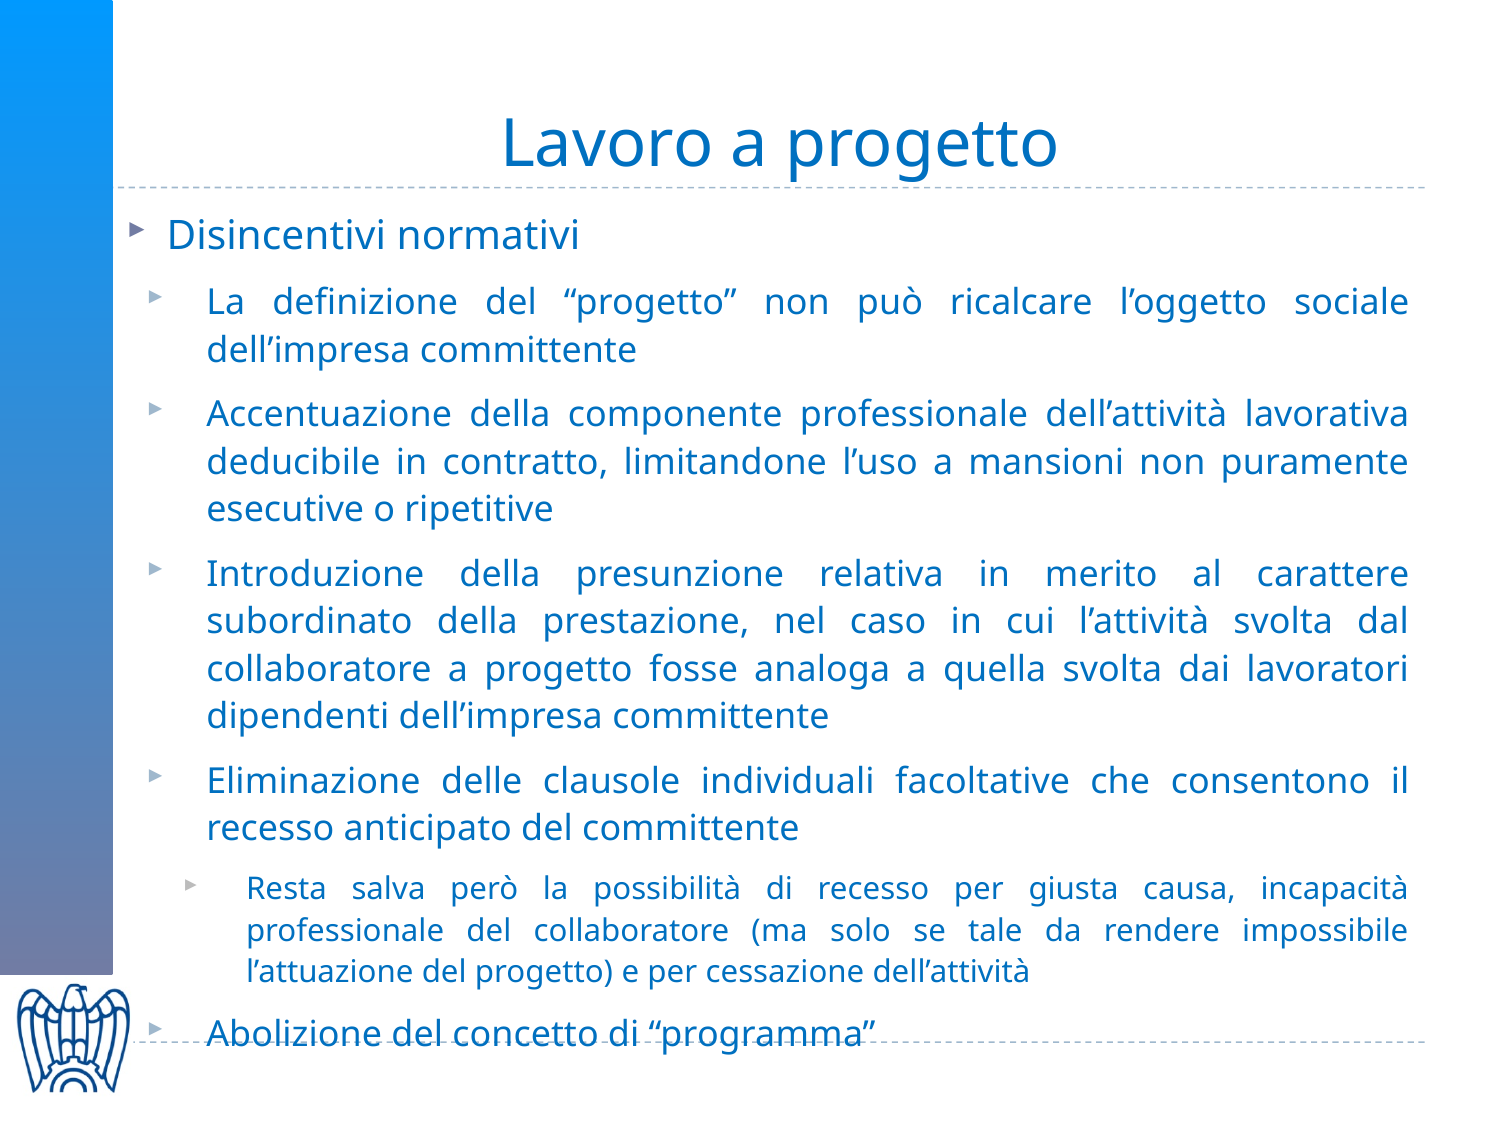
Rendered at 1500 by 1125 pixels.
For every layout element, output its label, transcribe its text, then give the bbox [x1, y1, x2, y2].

picture [0, 974, 134, 1113]
title Lavoro a progetto [135, 24, 1425, 188]
list Disincentivi normativi La definizione del “progetto” non può ricalcare l’oggetto sociale dell’impresa committente Accentuazione della componente professionale dell’attività lavorativa deducibile in contratto, limitandone l’uso a mansioni non puramente esecutive o ripetitive Introduzione della presunzione relativa in merito al carattere subordinato della prestazione, nel caso in cui l’attività svolta dal collaboratore a progetto fosse analoga a quella svolta dai lavoratori dipendenti dell’impresa committente Eliminazione delle clausole individuali facoltative che consentono il recesso anticipato del committente Resta salva però la possibilità di recesso per giusta causa, incapacità professionale del collaboratore (ma solo se tale da rendere impossibile l’attuazione del progetto) e per cessazione dell’attività Abolizione del concetto di “programma” [113, 196, 1425, 1071]
text_box [0, 0, 113, 974]
